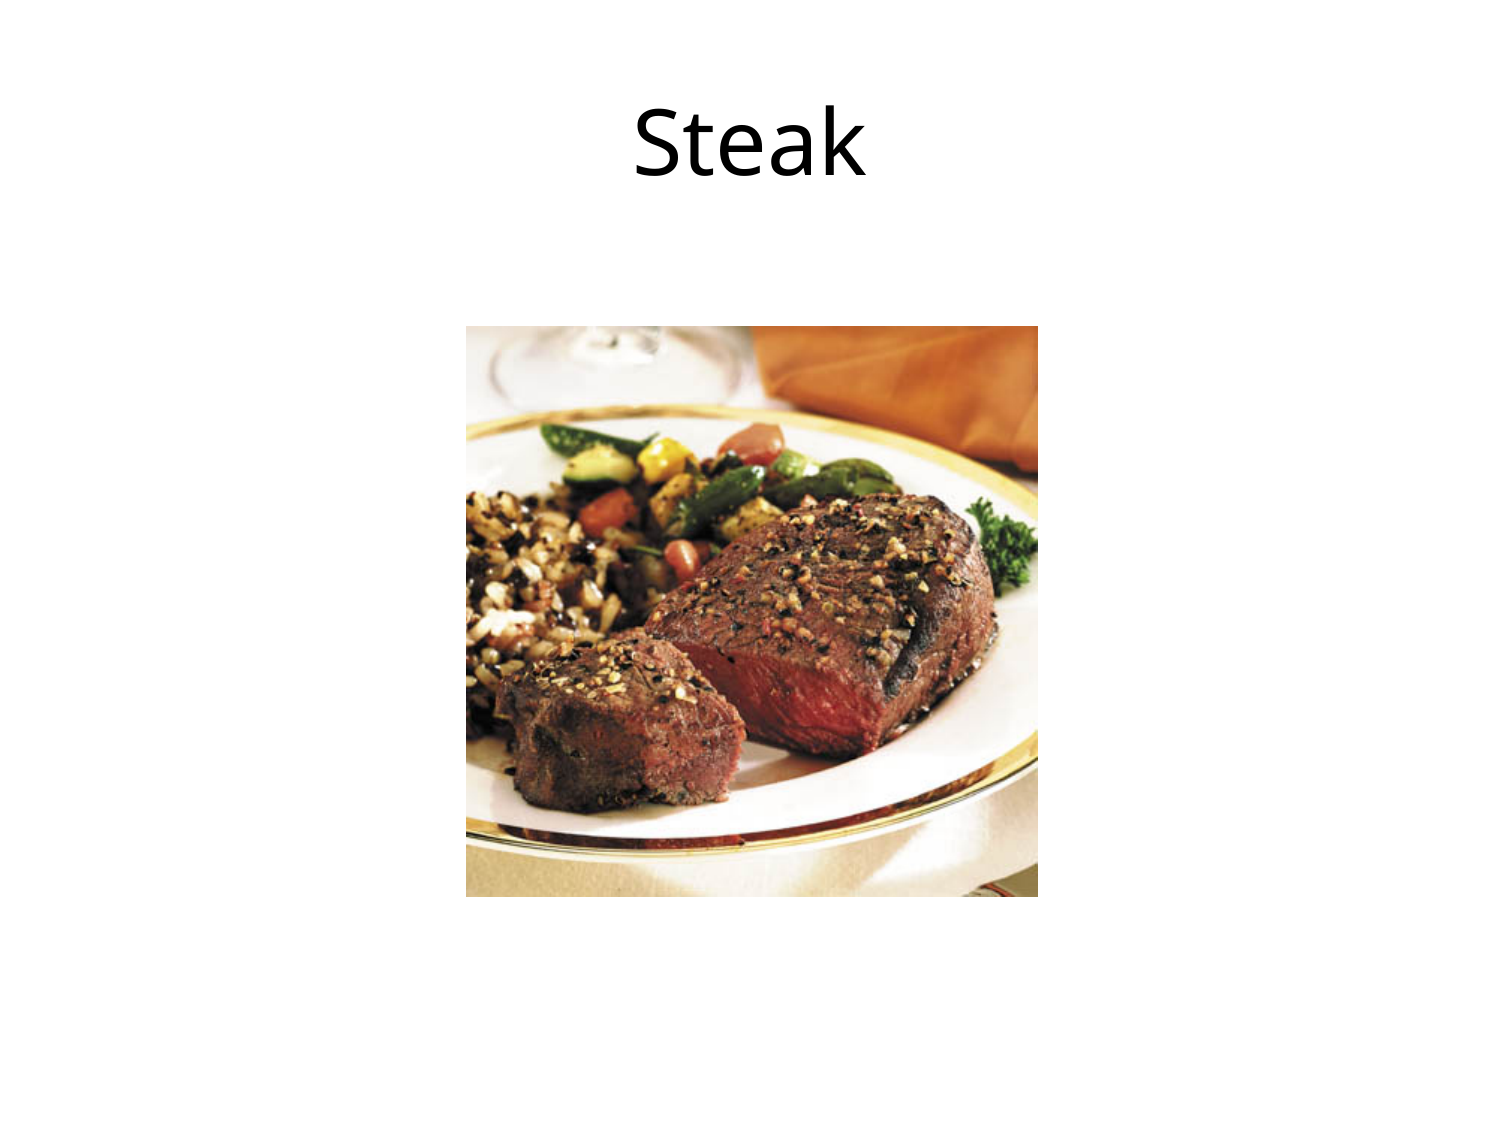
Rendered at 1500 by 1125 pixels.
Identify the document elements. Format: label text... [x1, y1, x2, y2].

picture [466, 325, 1038, 898]
title Steak [75, 45, 1425, 233]
